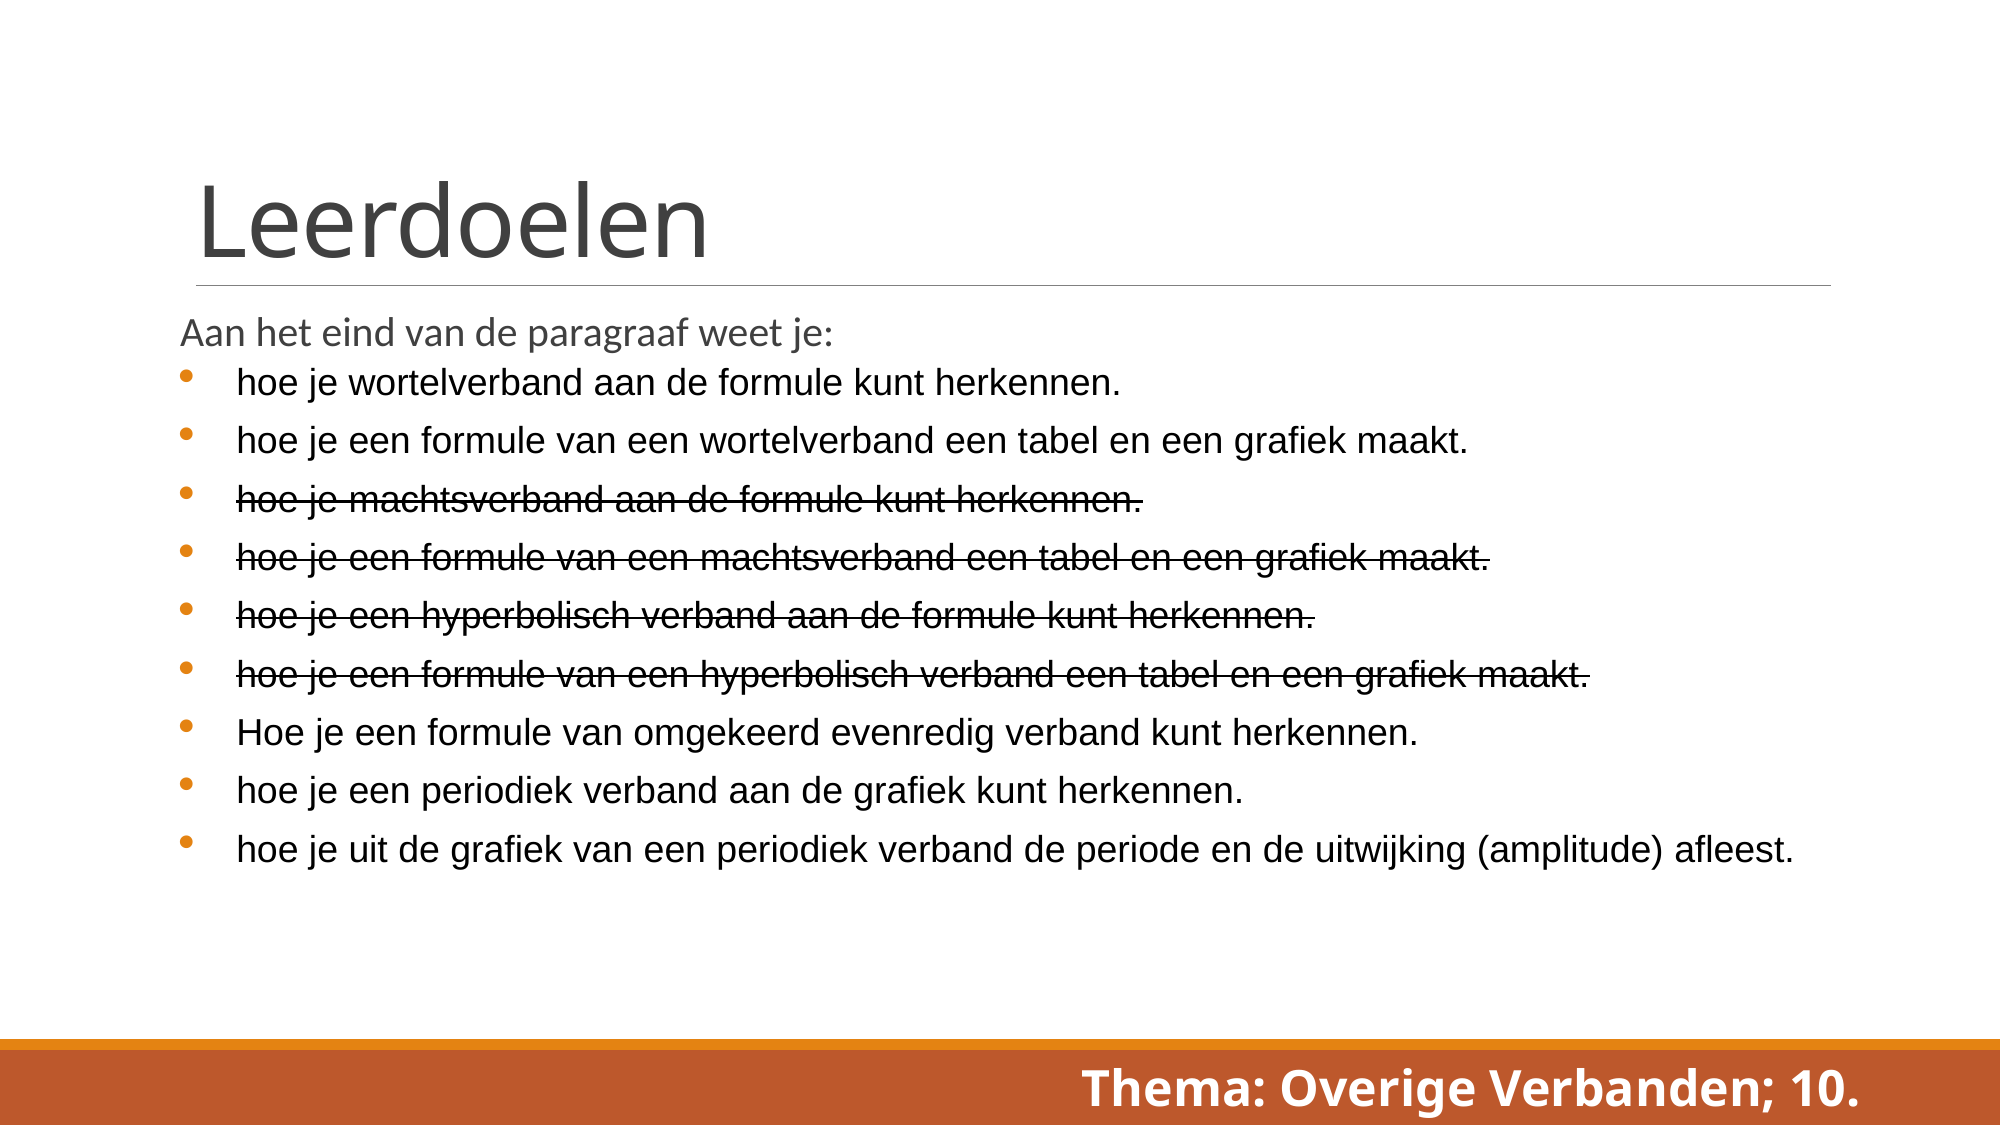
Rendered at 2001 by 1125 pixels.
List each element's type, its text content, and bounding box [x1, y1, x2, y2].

title Leerdoelen [180, 47, 1830, 285]
text_box Thema: Overige Verbanden; 10. Machtsverbanden [957, 1049, 1985, 1125]
list Aan het eind van de paragraaf weet je: hoe je wortelverband aan de formule kunt herkennen. hoe je een formule van een wortelverband een tabel en een grafiek maakt. hoe je machtsverband aan de formule kunt herkennen. hoe je een formule van een machtsverband een tabel en een grafiek maakt. hoe je een hyperbolisch verband aan de formule kunt herkennen. hoe je een formule van een hyperbolisch verband een tabel en een grafiek maakt. Hoe je een formule van omgekeerd evenredig verband kunt herkennen. hoe je een periodiek verband aan de grafiek kunt herkennen. hoe je uit de grafiek van een periodiek verband de periode en de uitwijking (amplitude) afleest. [180, 302, 1830, 963]
